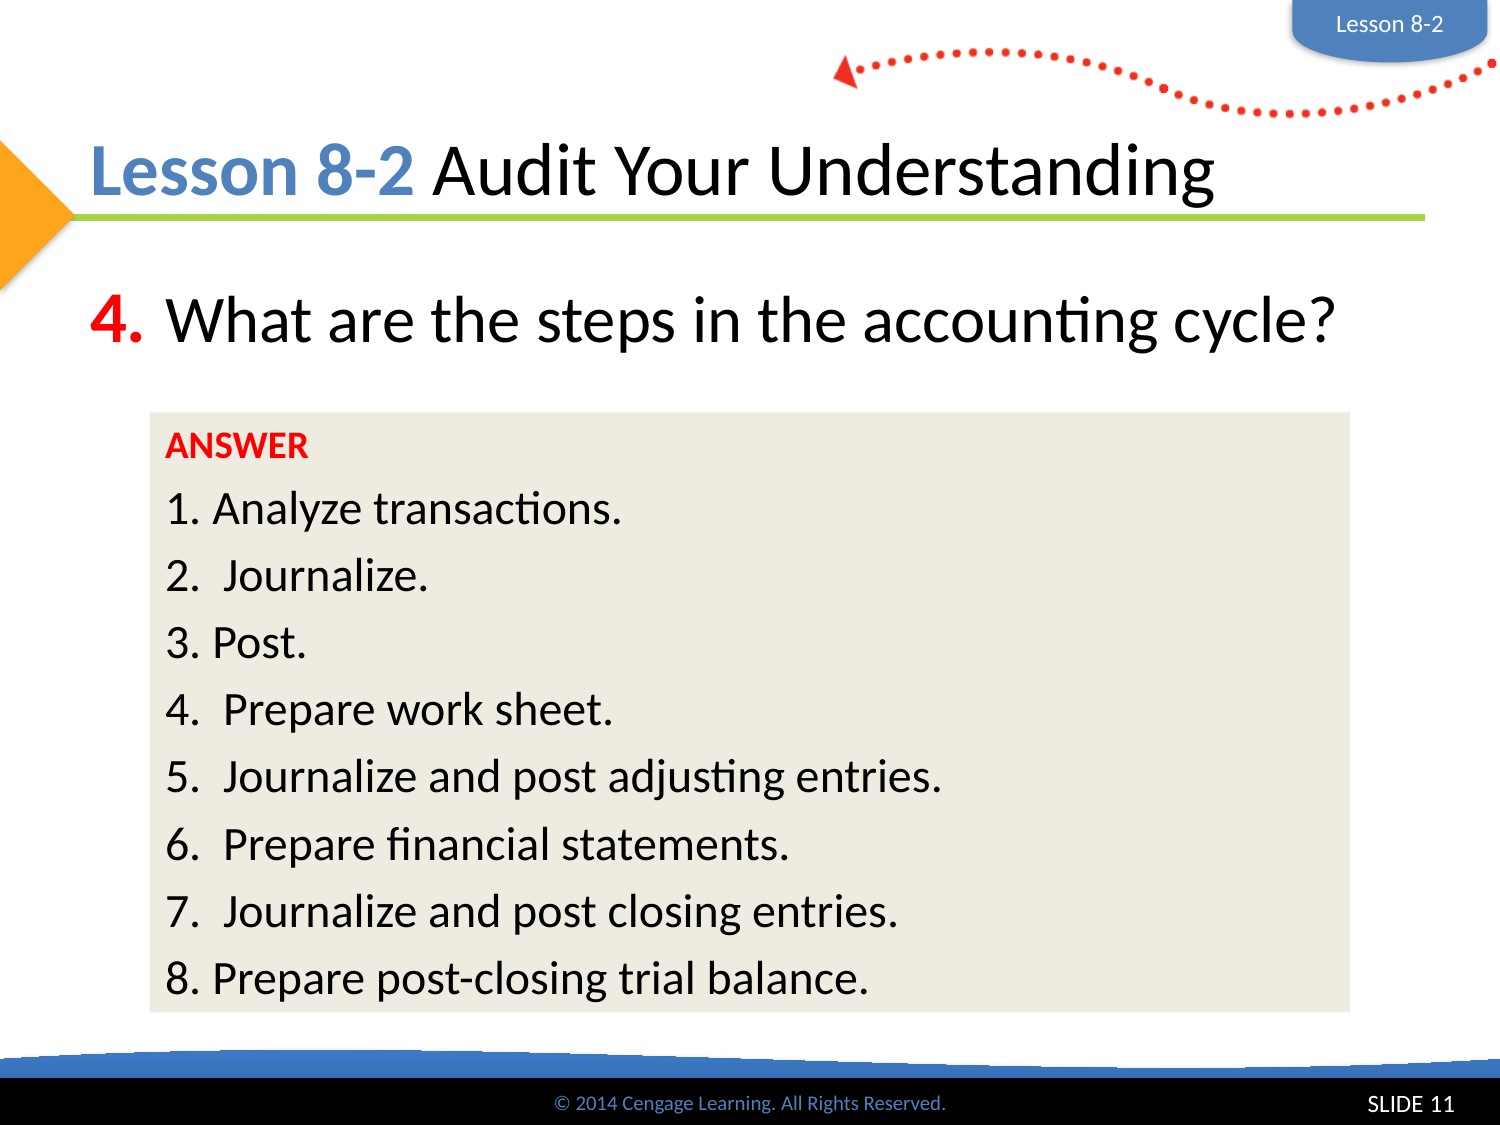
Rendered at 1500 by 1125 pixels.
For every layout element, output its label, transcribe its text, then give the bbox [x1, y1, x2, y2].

list 4. What are the steps in the accounting cycle? [75, 262, 1425, 1005]
text_box ANSWER 1. Analyze transactions. 2. Journalize. 3. Post. 4. Prepare work sheet. 5. Journalize and post adjusting entries. 6. Prepare financial statements. 7. Journalize and post closing entries. 8. Prepare post-closing trial balance. [149, 412, 1350, 1013]
picture [827, 37, 1500, 126]
title Lesson 8-2 Audit Your Understanding [75, 29, 1350, 218]
slide_number SLIDE 11 [1170, 1080, 1470, 1125]
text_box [1292, 0, 1488, 63]
text_box [0, 138, 78, 293]
